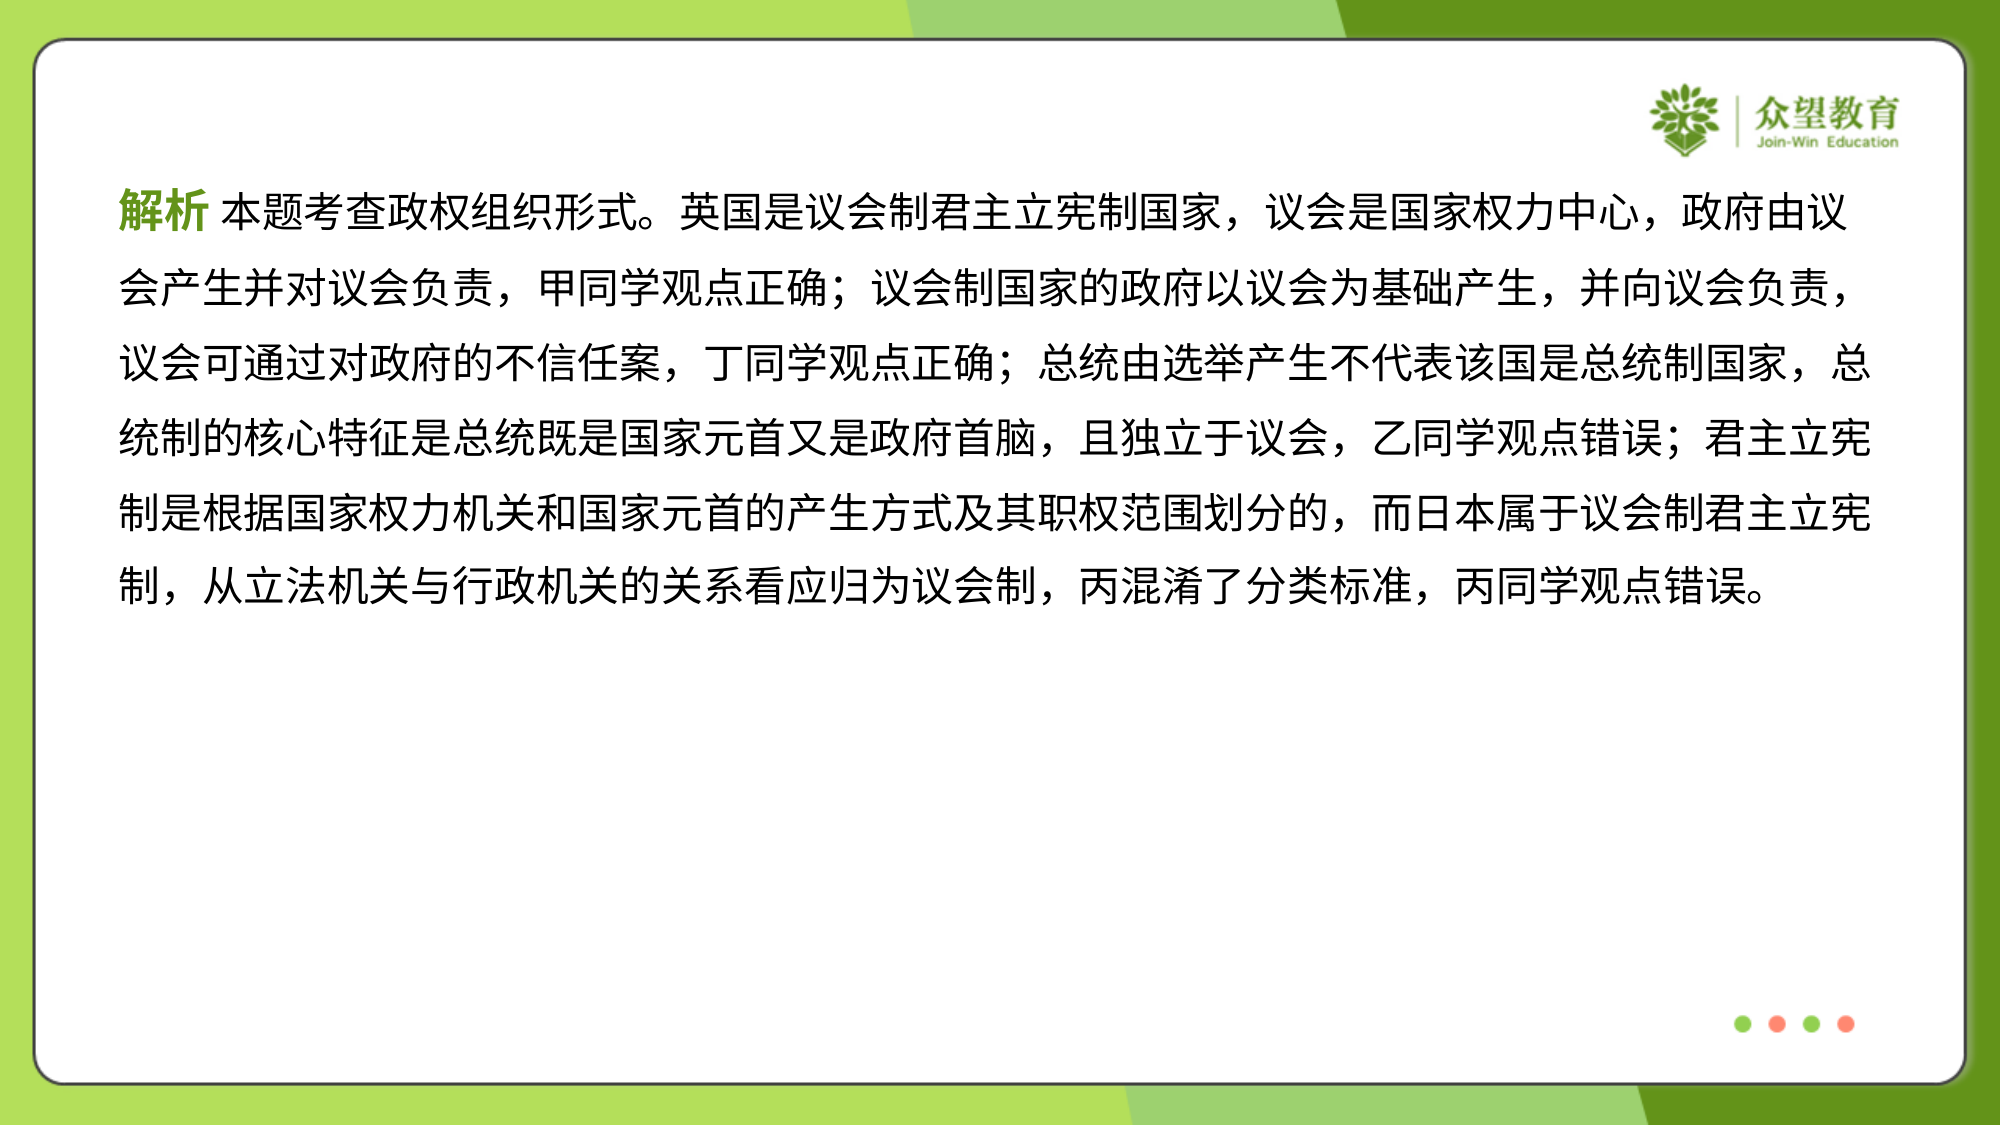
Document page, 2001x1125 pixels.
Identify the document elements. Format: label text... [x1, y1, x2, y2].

text_box 解析 本题考查政权组织形式。英国是议会制君主立宪制国家，议会是国家权力中心，政府由议 会产生并对议会负责，甲同学观点正确；议会制国家的政府以议会为基础产生，并向议会负责， 议会可通过对政府的不信任案，丁同学观点正确；总统由选举产生不代表该国是总统制国家，总 统制的核心特征是总统既是国家元首又是政府首脑，且独立于议会，乙同学观点错误；君主立宪 制是根据国家权力机关和国家元首的产生方式及其职权范围划分的，而日本属于议会制君主立宪 制，从立法机关与行政机关的关系看应归为议会制，丙混淆了分类标准，丙同学观点错误。 [118, 159, 1883, 602]
picture [0, 0, 2000, 1125]
